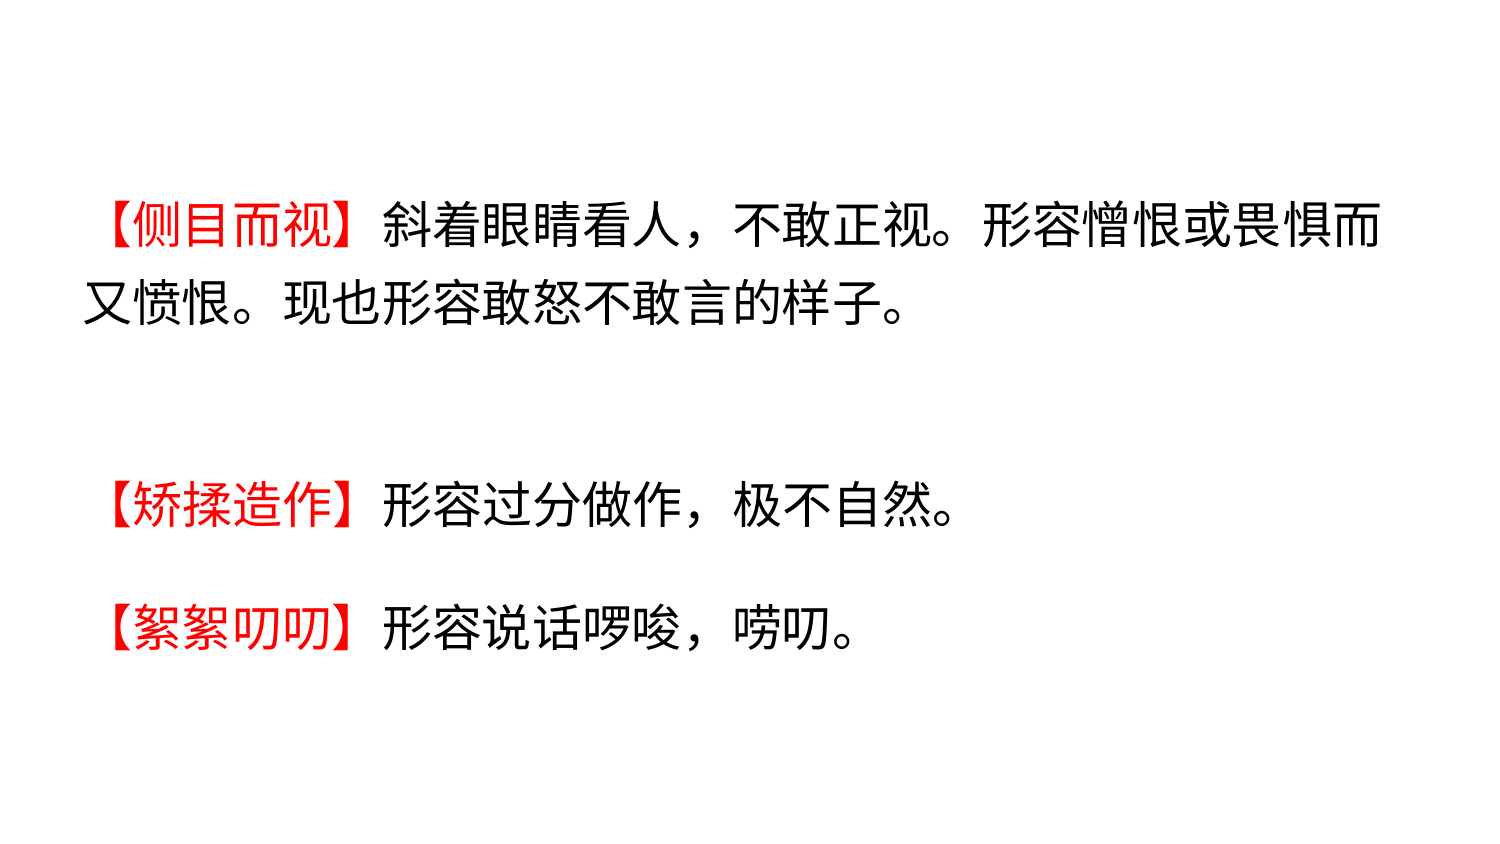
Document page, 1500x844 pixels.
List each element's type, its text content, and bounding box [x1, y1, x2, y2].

text_box 【絮絮叨叨】形容说话啰唆，唠叨。 [67, 589, 1255, 665]
text_box 【矫揉造作】形容过分做作，极不自然。 [67, 466, 1336, 541]
text_box 【侧目而视】斜着眼睛看人，不敢正视。形容憎恨或畏惧而又愤恨。现也形容敢怒不敢言的样子。 [67, 168, 1410, 340]
